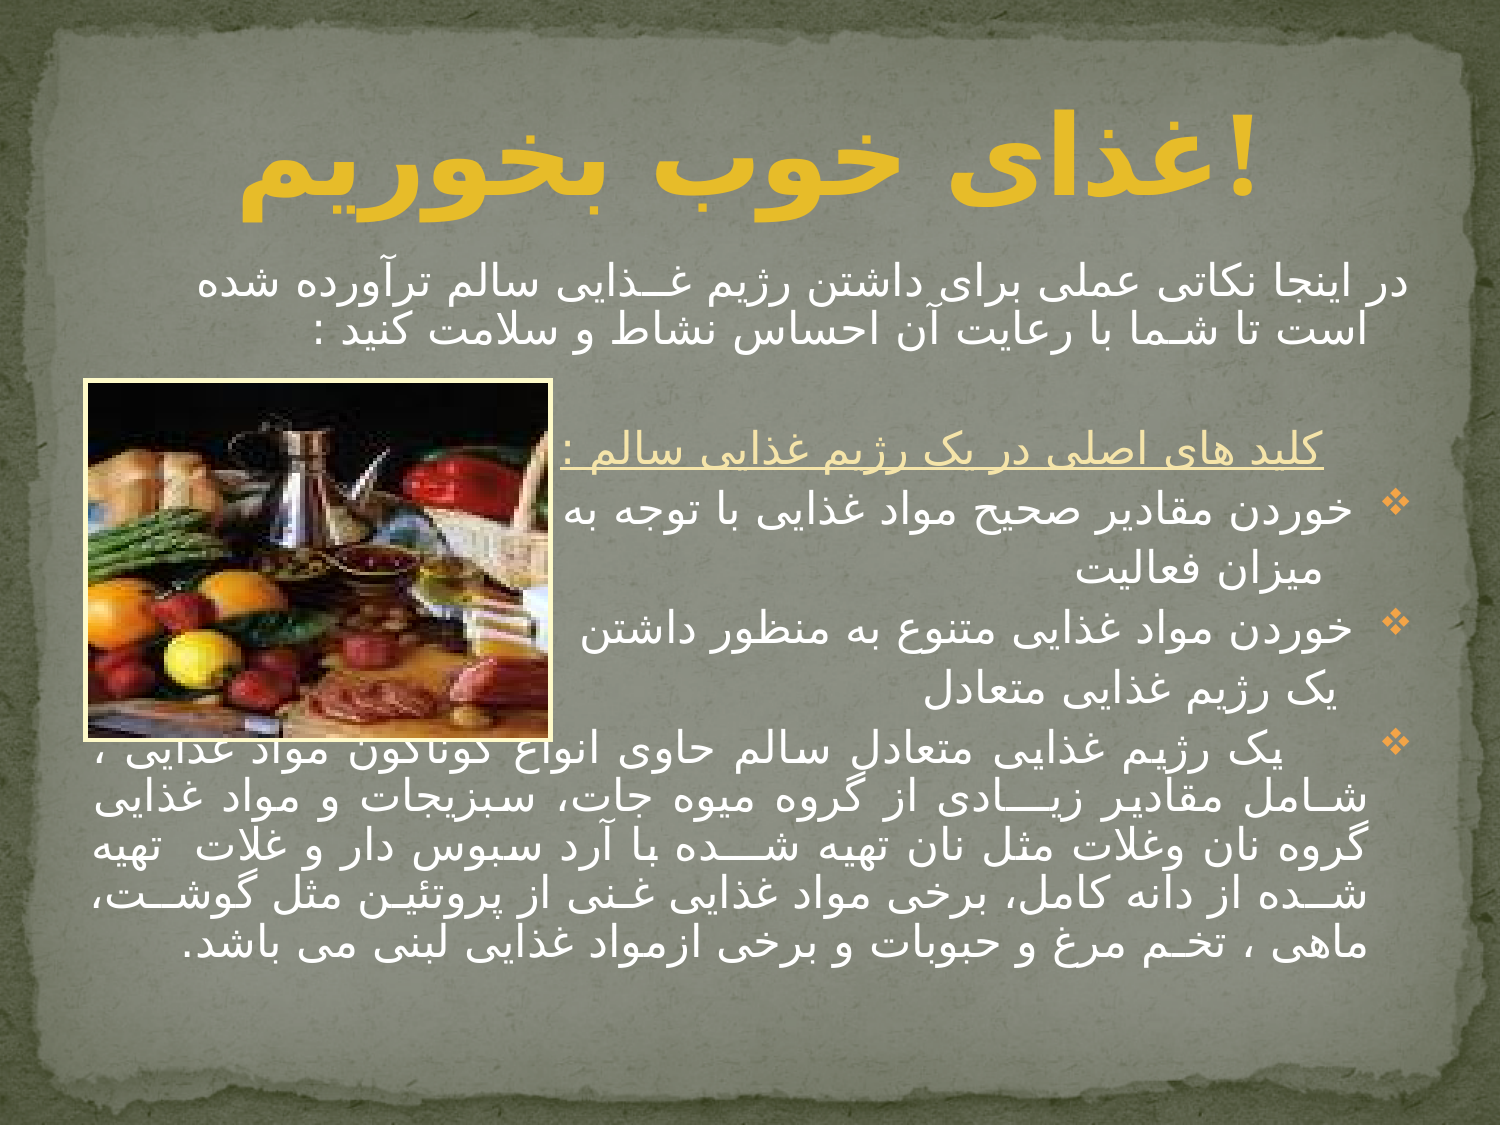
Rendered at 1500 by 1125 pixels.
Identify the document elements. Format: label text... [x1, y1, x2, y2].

list در اینجا نکاتی عملی برای داشتن رژیم غــذایی سالم ترآورده شده است تا شـما با رعایت آن احساس نشاط و سلامت کنید : کلید های اصلی در یک رژیم غذایی سالم : خوردن مقادیر صحیح مواد غذایی با توجه به میزان فعالیت خوردن مواد غذایی متنوع به منظور داشتن یک رژیم غذایی متعادل یک رژیم غذایی متعادل سالم حاوی انواع گوناگون مواد غذایی ، شـامل مقادیر زیـــادی از گروه میوه جات، سبزیجات و مواد غذایی گروه نان وغلات مثل نان تهیه شـــده با آرد سبوس دار و غلات تهیه شــده از دانه کامل، برخی مواد غذایی غـنی از پروتئیـن مثل گوشــت، ماهی ، تخـم مرغ و حبوبات و برخی ازمواد غذایی لبنی می باشد. [74, 249, 1426, 1001]
picture [88, 383, 548, 738]
title غذای خوب بخوریم! [74, 24, 1425, 225]
